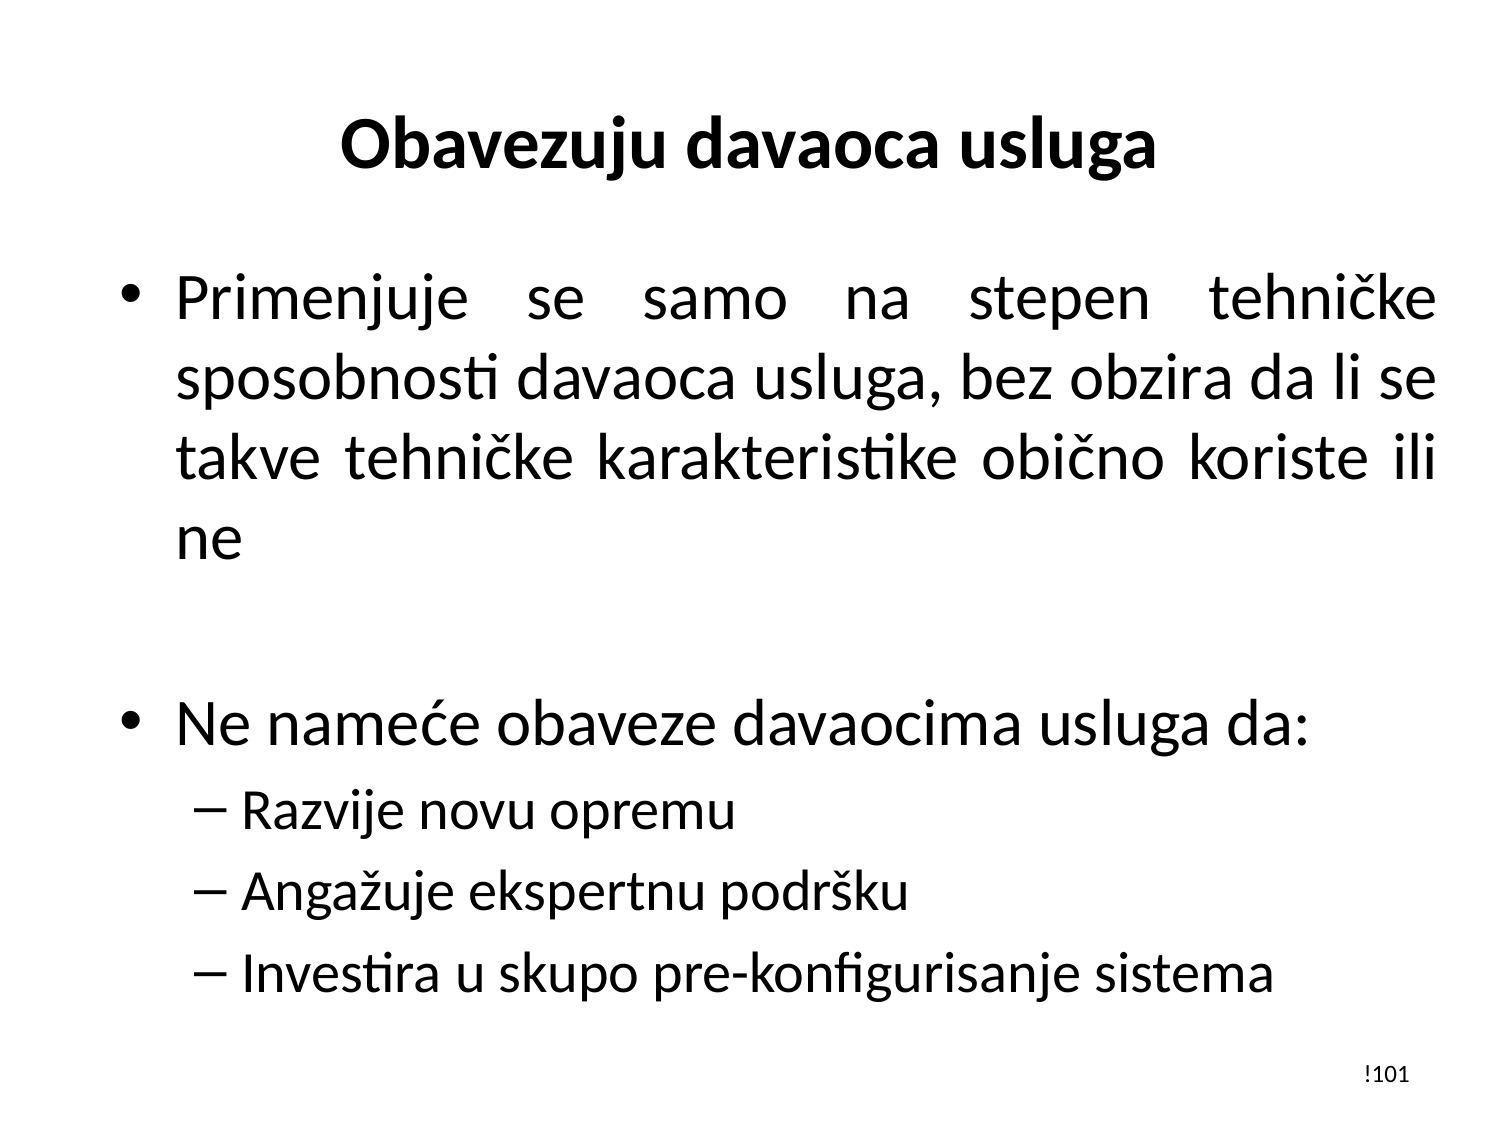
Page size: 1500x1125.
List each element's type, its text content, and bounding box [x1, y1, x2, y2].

list Primenjuje se samo na stepen tehničke sposobnosti davaoca usluga, bez obzira da li se takve tehničke karakteristike obično koriste ili ne Ne nameće obaveze davaocima usluga da: Razvije novu opremu Angažuje ekspertnu podršku Investira u skupo pre-konfigurisanje sistema [103, 244, 1455, 988]
title Obavezuju davaoca usluga [74, 44, 1426, 233]
slide_number !101 [1074, 1042, 1425, 1103]
